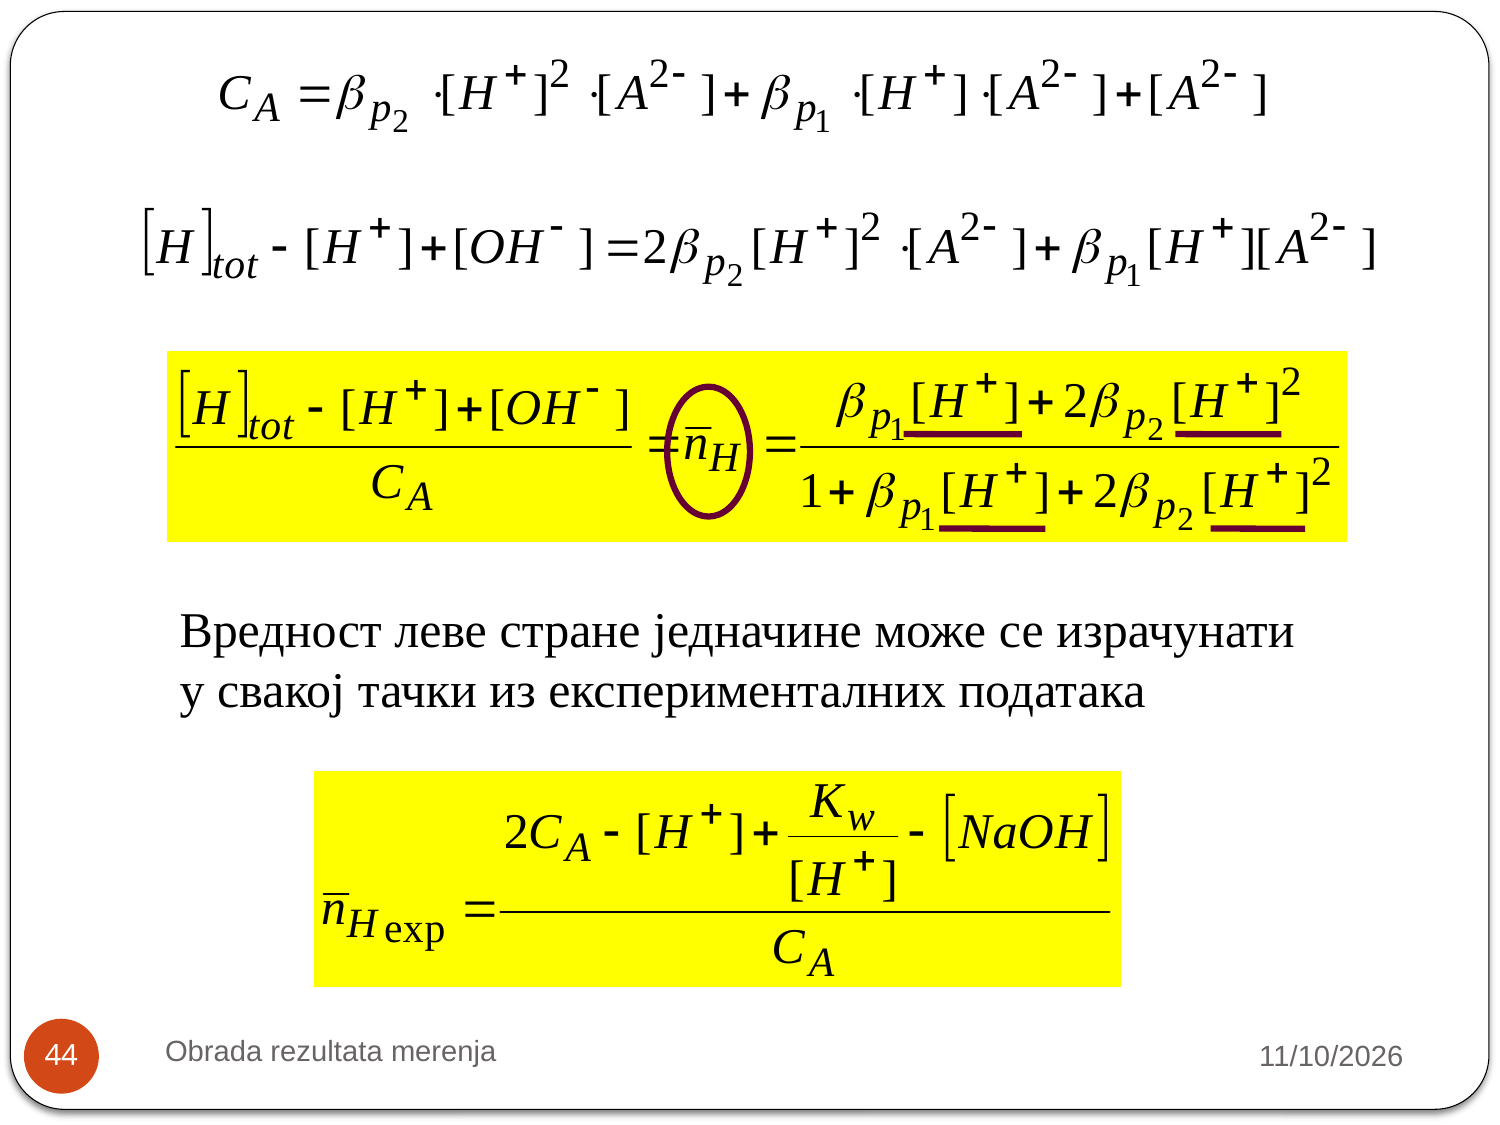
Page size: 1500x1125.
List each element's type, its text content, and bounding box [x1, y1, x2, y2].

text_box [210, 42, 1274, 143]
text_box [167, 350, 1348, 543]
text_box Вредност леве стране једначине може се израчунати у свакој тачки из експерименталних података [164, 590, 1323, 725]
slide_number 44 [23, 1018, 99, 1094]
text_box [313, 770, 1122, 988]
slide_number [1012, 1015, 1419, 1094]
footer Obrada rezultata merenja [150, 1012, 800, 1088]
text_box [135, 196, 1386, 297]
